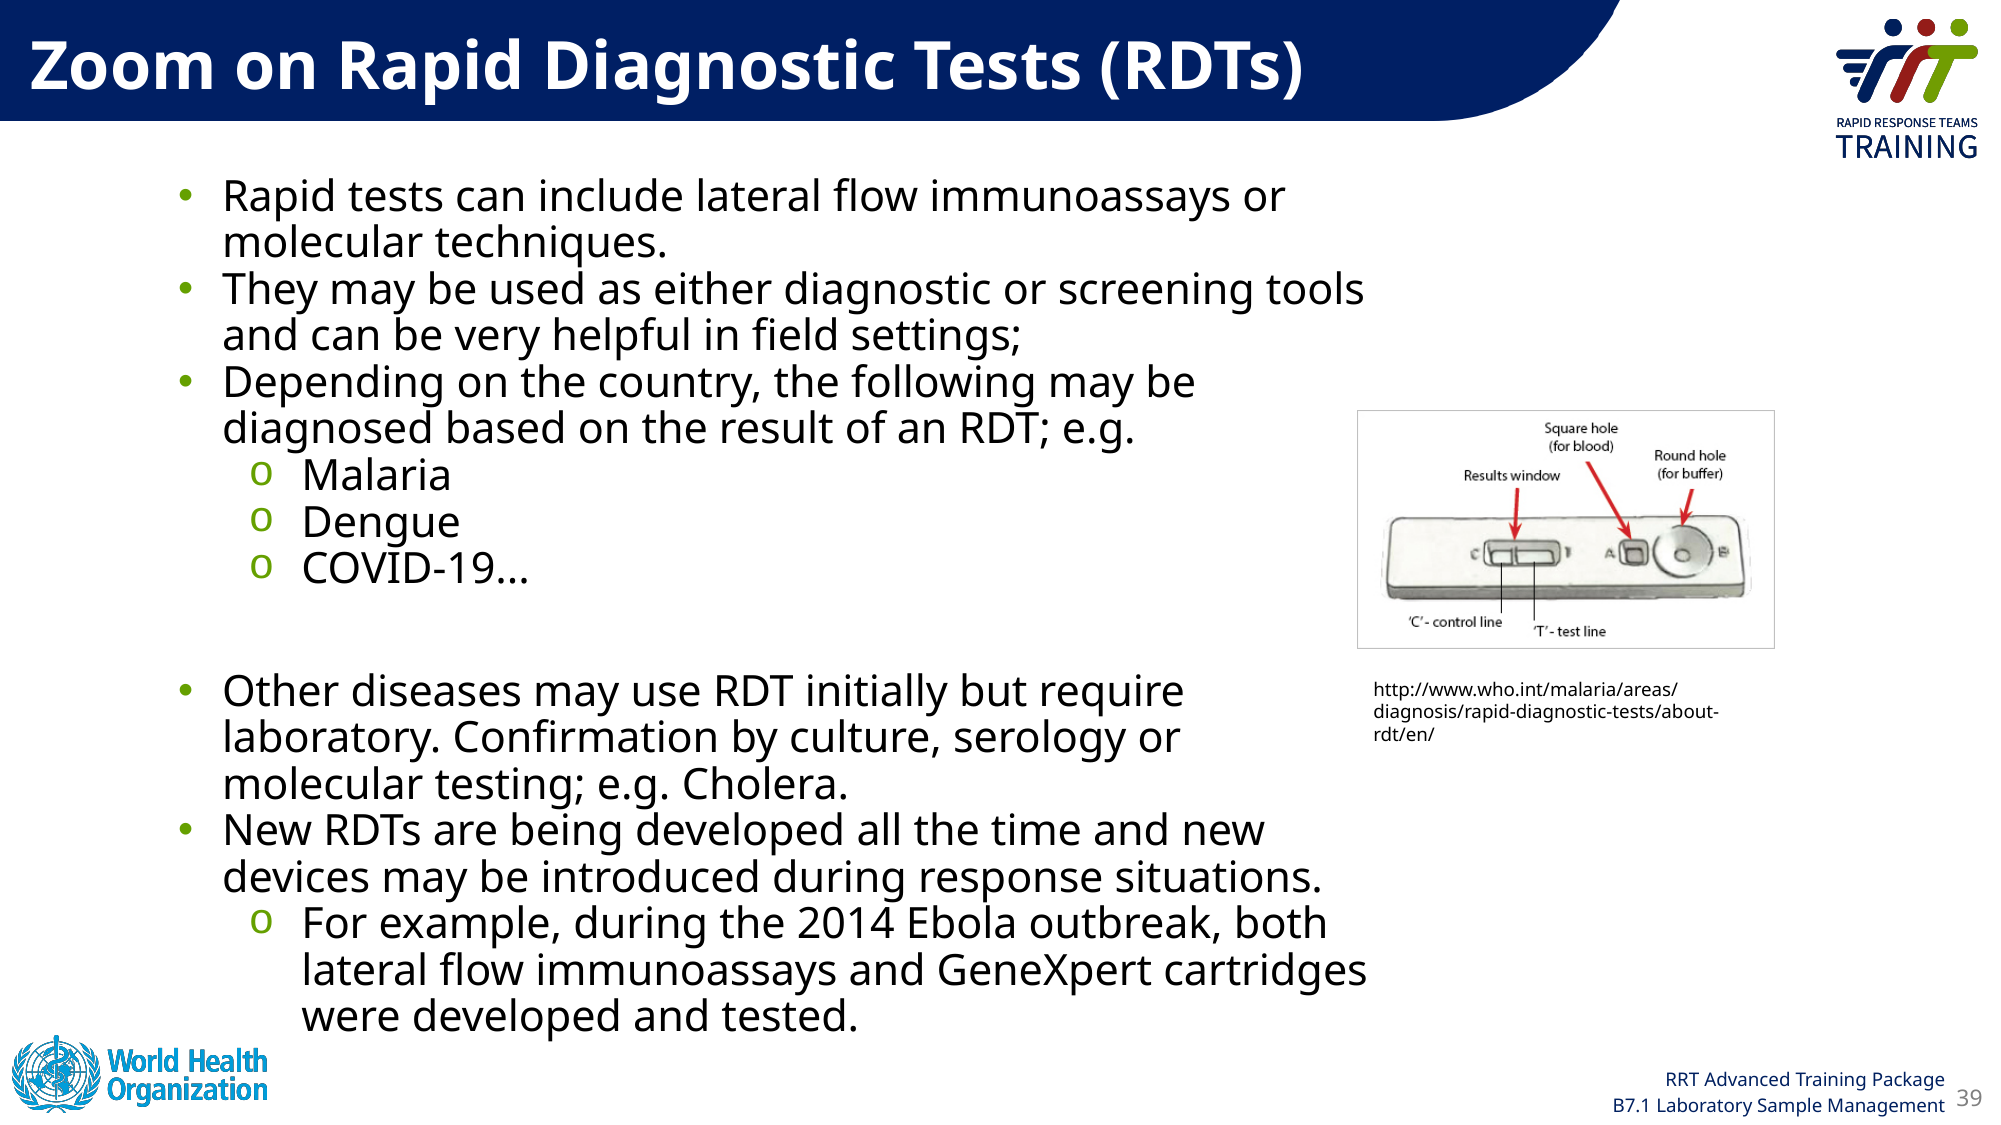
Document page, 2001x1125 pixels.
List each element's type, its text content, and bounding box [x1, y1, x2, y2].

text_box Zoom on Rapid Diagnostic Tests (RDTs) [22, 15, 1496, 122]
picture [22, 1062, 26, 1077]
picture [198, 1085, 212, 1096]
picture [50, 1108, 62, 1113]
picture [12, 1083, 48, 1113]
picture [71, 1053, 90, 1091]
picture [0, 0, 1643, 121]
picture [46, 1056, 54, 1062]
picture [1357, 410, 1776, 650]
picture [12, 1035, 54, 1068]
picture [40, 1062, 47, 1070]
picture [1835, 19, 1978, 167]
picture [59, 1035, 267, 1113]
picture [36, 1088, 78, 1105]
picture [30, 1083, 37, 1091]
picture [24, 1054, 36, 1087]
picture [34, 1054, 43, 1078]
list Rapid tests can include lateral flow immunoassays or molecular techniques. They may be used as either diagnostic or screening tools and can be very helpful in field settings; Depending on the country, the following may be diagnosed based on the result of an RDT; e.g. Malaria Dengue COVID-19... Other diseases may use RDT initially but require laboratory. Confirmation by culture, serology or molecular testing; e.g. Cholera. New RDTs are being developed all the time and new devices may be introduced during response situations. For example, during the 2014 Ebola outbreak, both lateral flow immunoassays and GeneXpert cartridges were developed and tested. [170, 166, 1388, 1085]
text_box http://www.who.int/malaria/areas/diagnosis/rapid-diagnostic-tests/about-rdt/en/ [1388, 669, 1768, 753]
